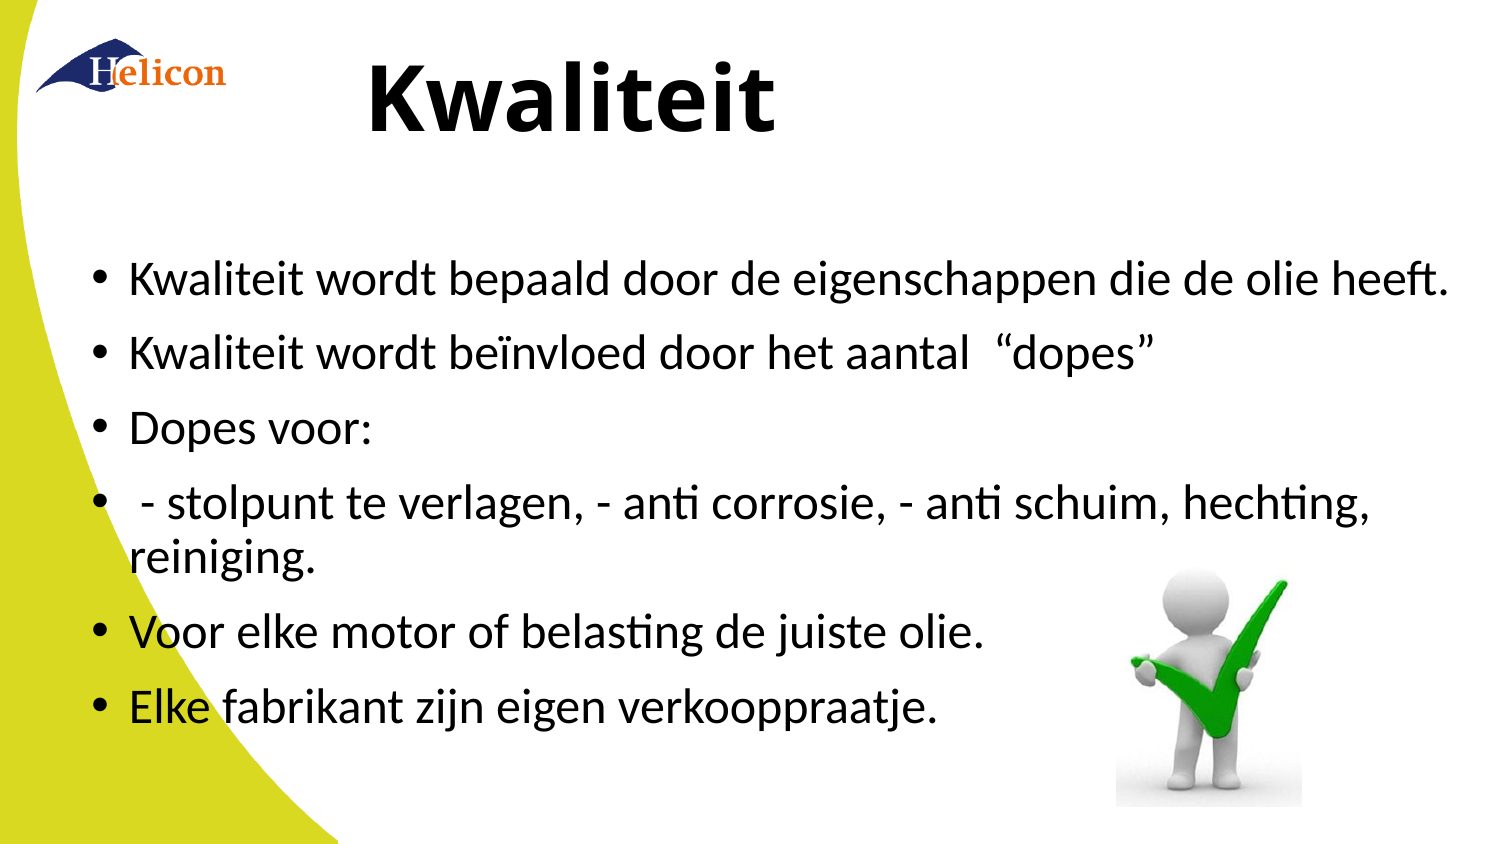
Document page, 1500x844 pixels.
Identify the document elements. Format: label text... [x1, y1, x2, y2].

picture [0, 0, 1500, 844]
text_box Kwaliteit [349, 32, 792, 157]
text_box Kwaliteit wordt bepaald door de eigenschappen die de olie heeft. Kwaliteit wordt beïnvloed door het aantal “dopes” Dopes voor: - stolpunt te verlagen, - anti corrosie, - anti schuim, hechting, reiniging. Voor elke motor of belasting de juiste olie. Elke fabrikant zijn eigen verkooppraatje. [76, 244, 1483, 826]
